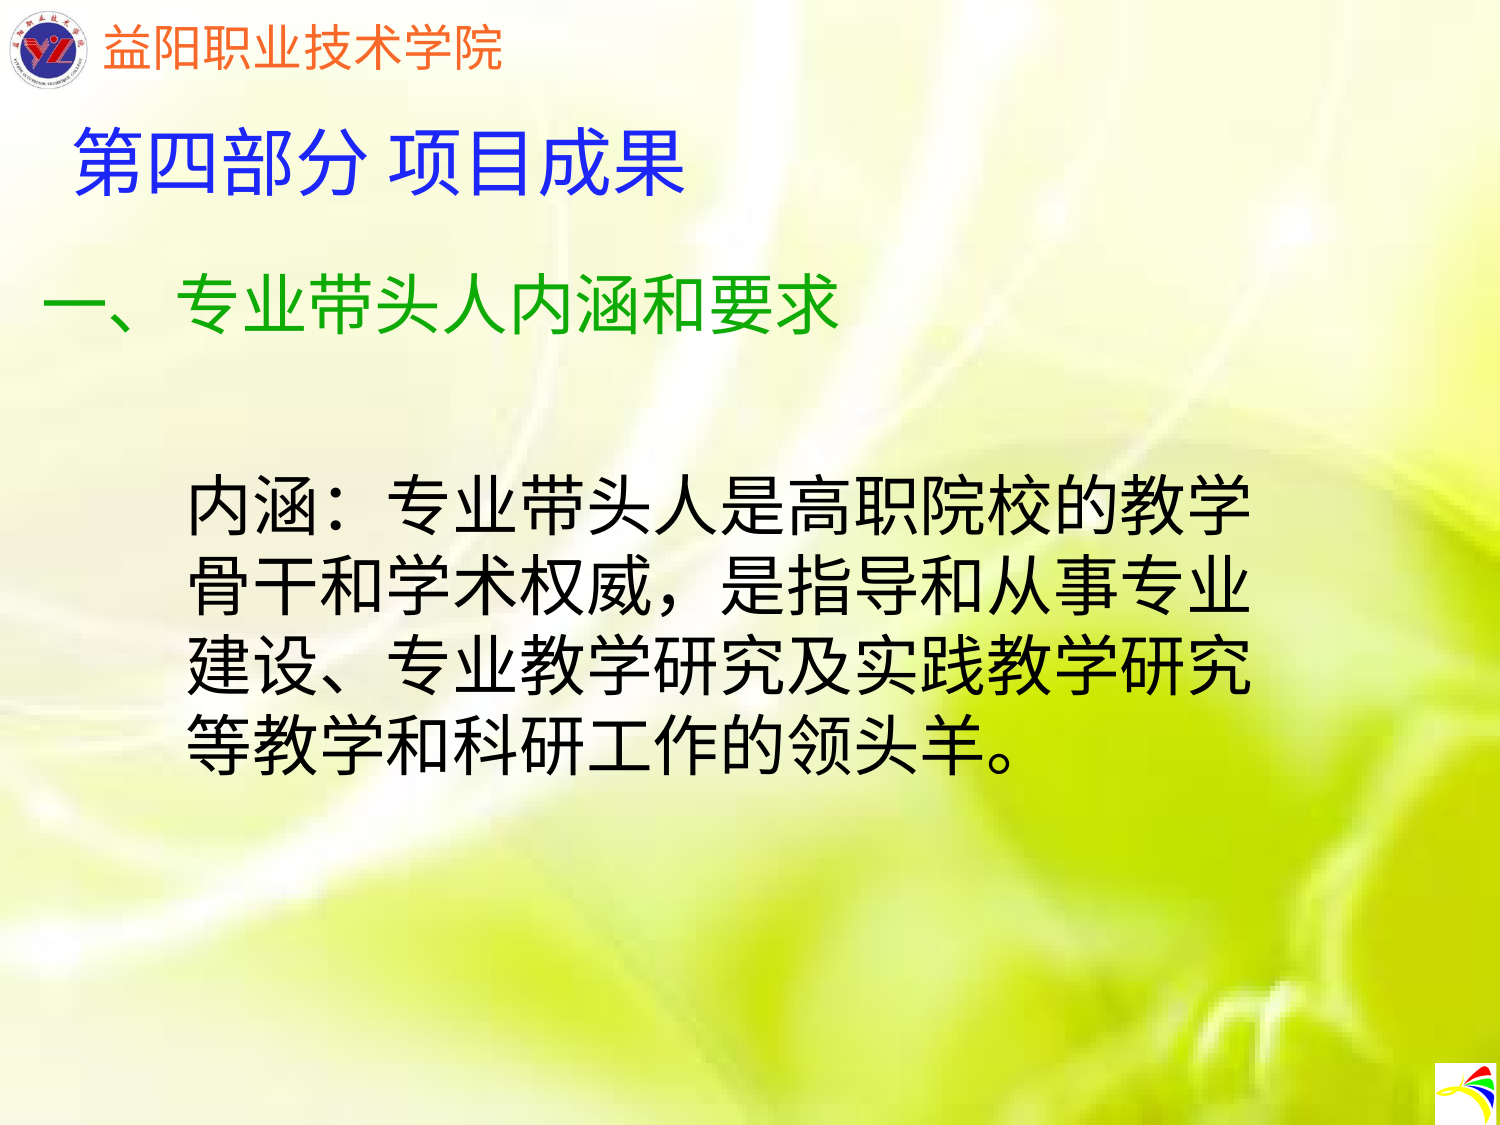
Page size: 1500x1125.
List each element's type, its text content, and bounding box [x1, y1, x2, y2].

text_box 第四部分 项目成果 [13, 113, 744, 208]
picture [0, 0, 1500, 1125]
text_box 内涵：专业带头人是高职院校的教学骨干和学术权威，是指导和从事专业建设、专业教学研究及实践教学研究等教学和科研工作的领头羊。 [171, 456, 1317, 791]
text_box 一、专业带头人内涵和要求 [26, 255, 1199, 350]
